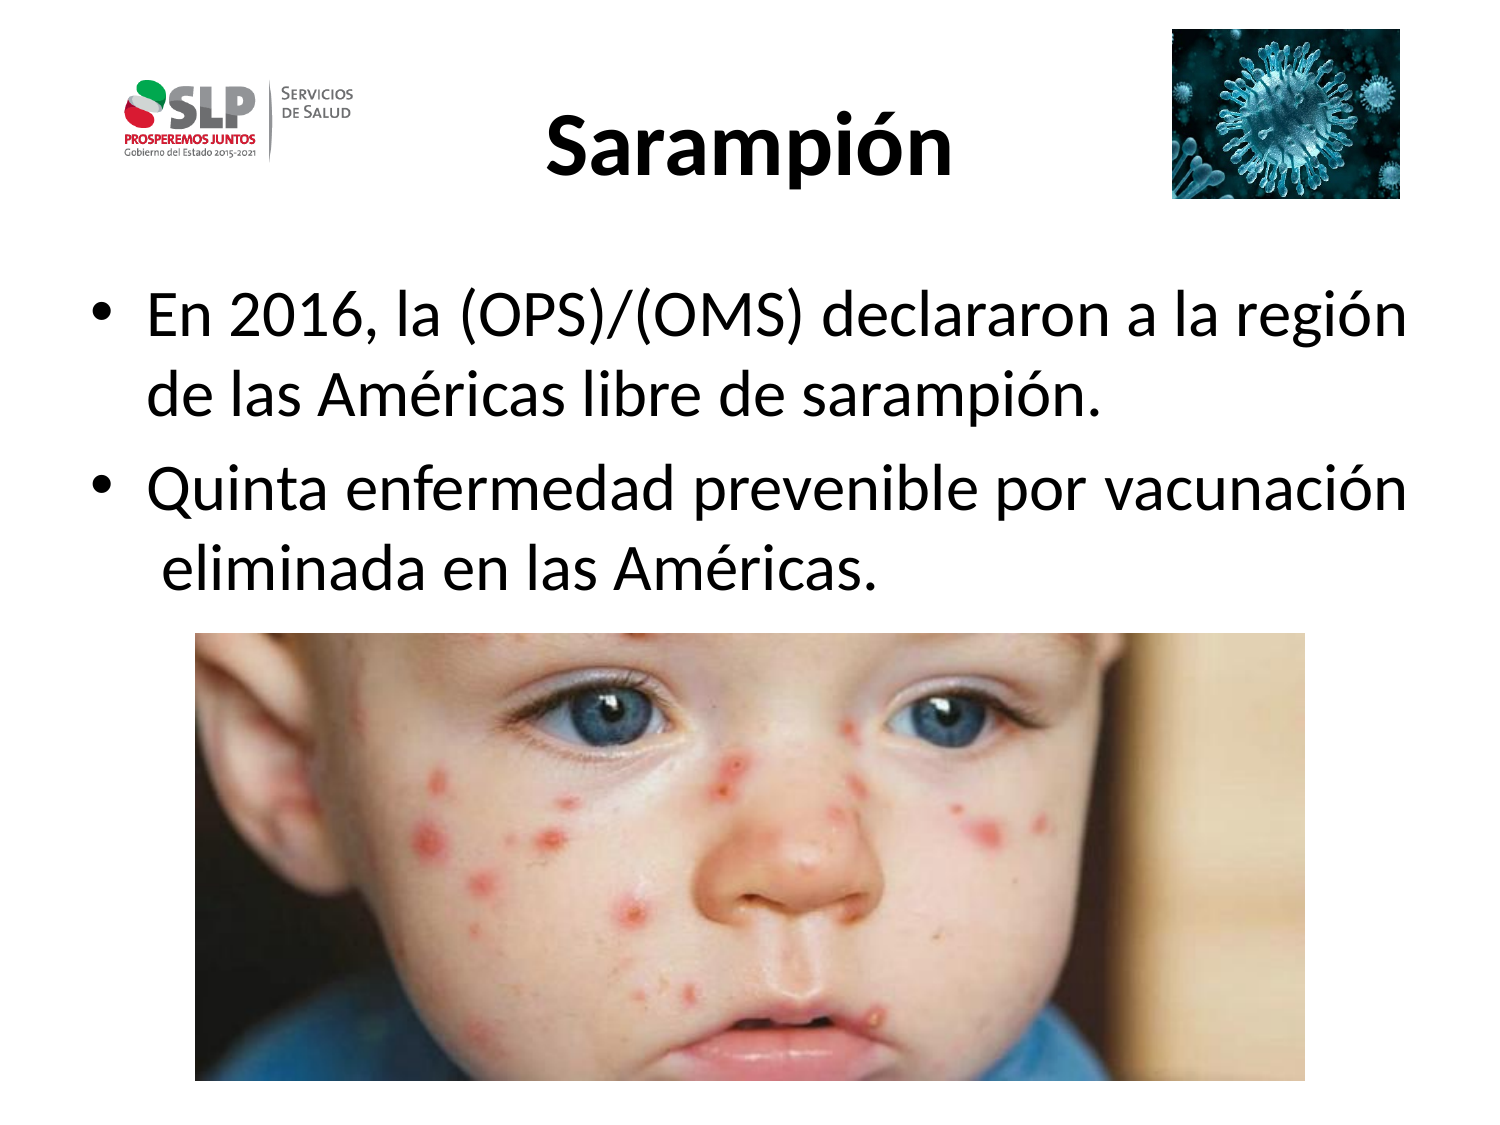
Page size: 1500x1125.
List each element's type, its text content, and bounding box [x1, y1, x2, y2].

title Sarampión [75, 45, 1425, 233]
picture [1172, 29, 1400, 199]
picture [195, 633, 1305, 1081]
list En 2016, la (OPS)/(OMS) declararon a la región de las Américas libre de sarampión. Quinta enfermedad prevenible por vacunación eliminada en las Américas. [75, 262, 1425, 1005]
picture [88, 57, 378, 169]
